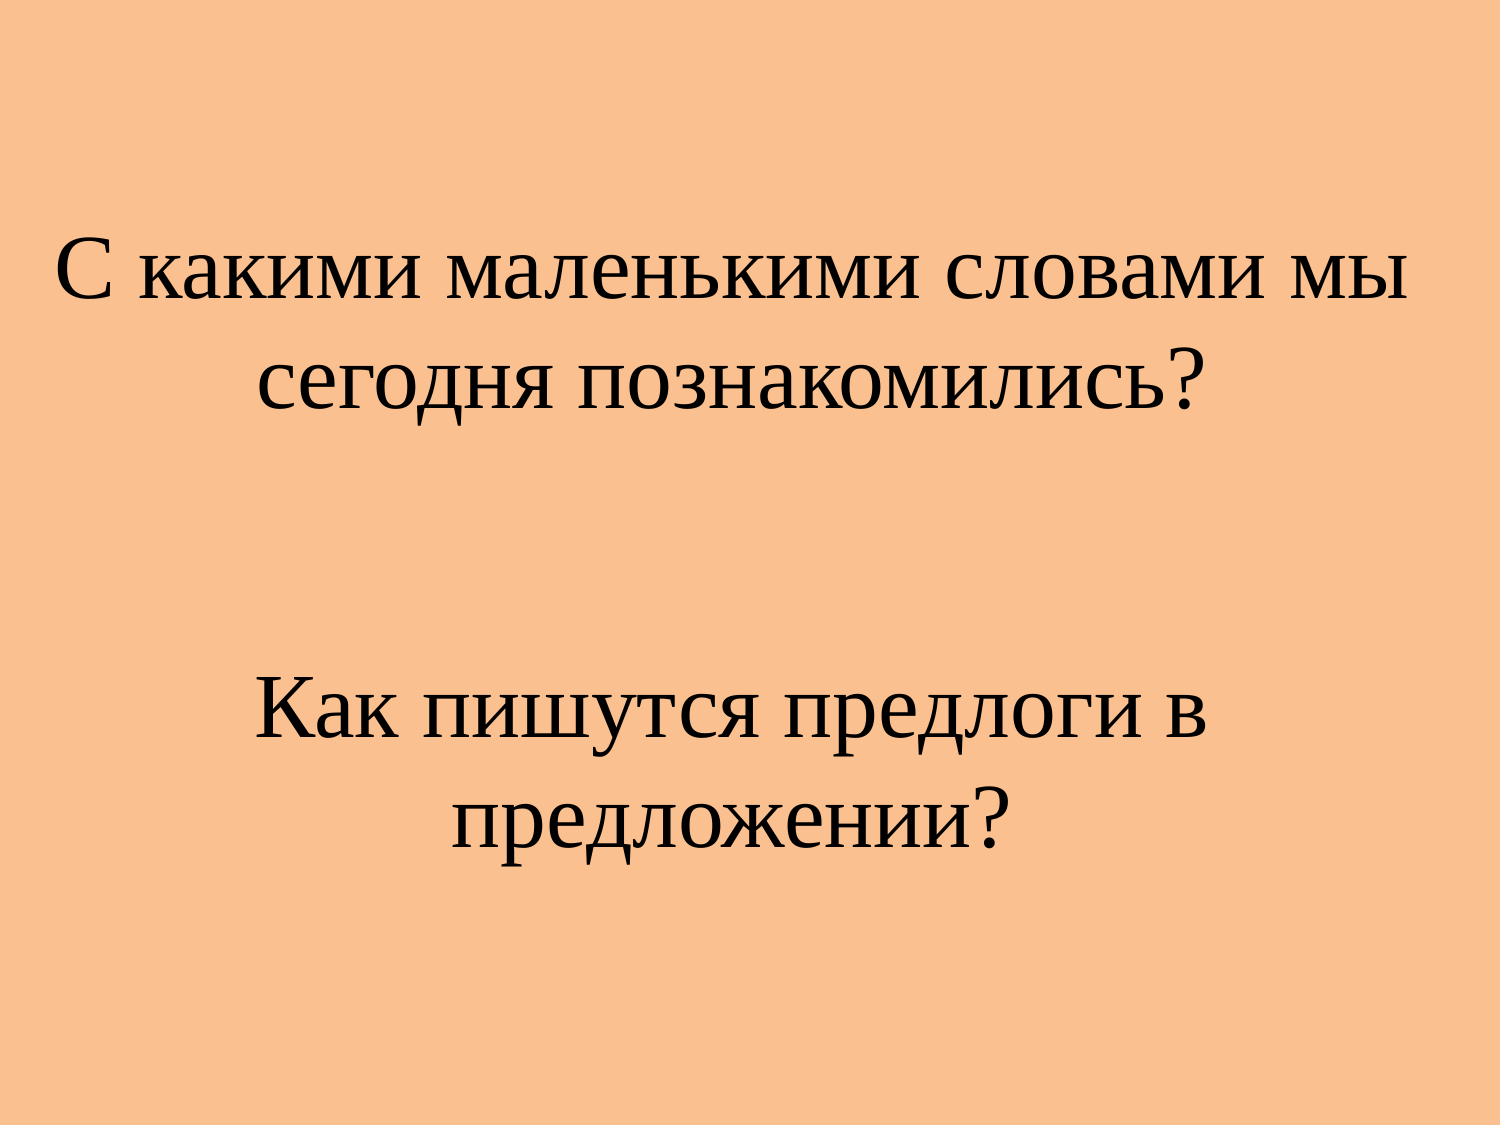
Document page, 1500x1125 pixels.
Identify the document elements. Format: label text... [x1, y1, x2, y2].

text_box С какими маленькими словами мы сегодня познакомились? Как пишутся предлоги в предложении? [0, 199, 1465, 874]
